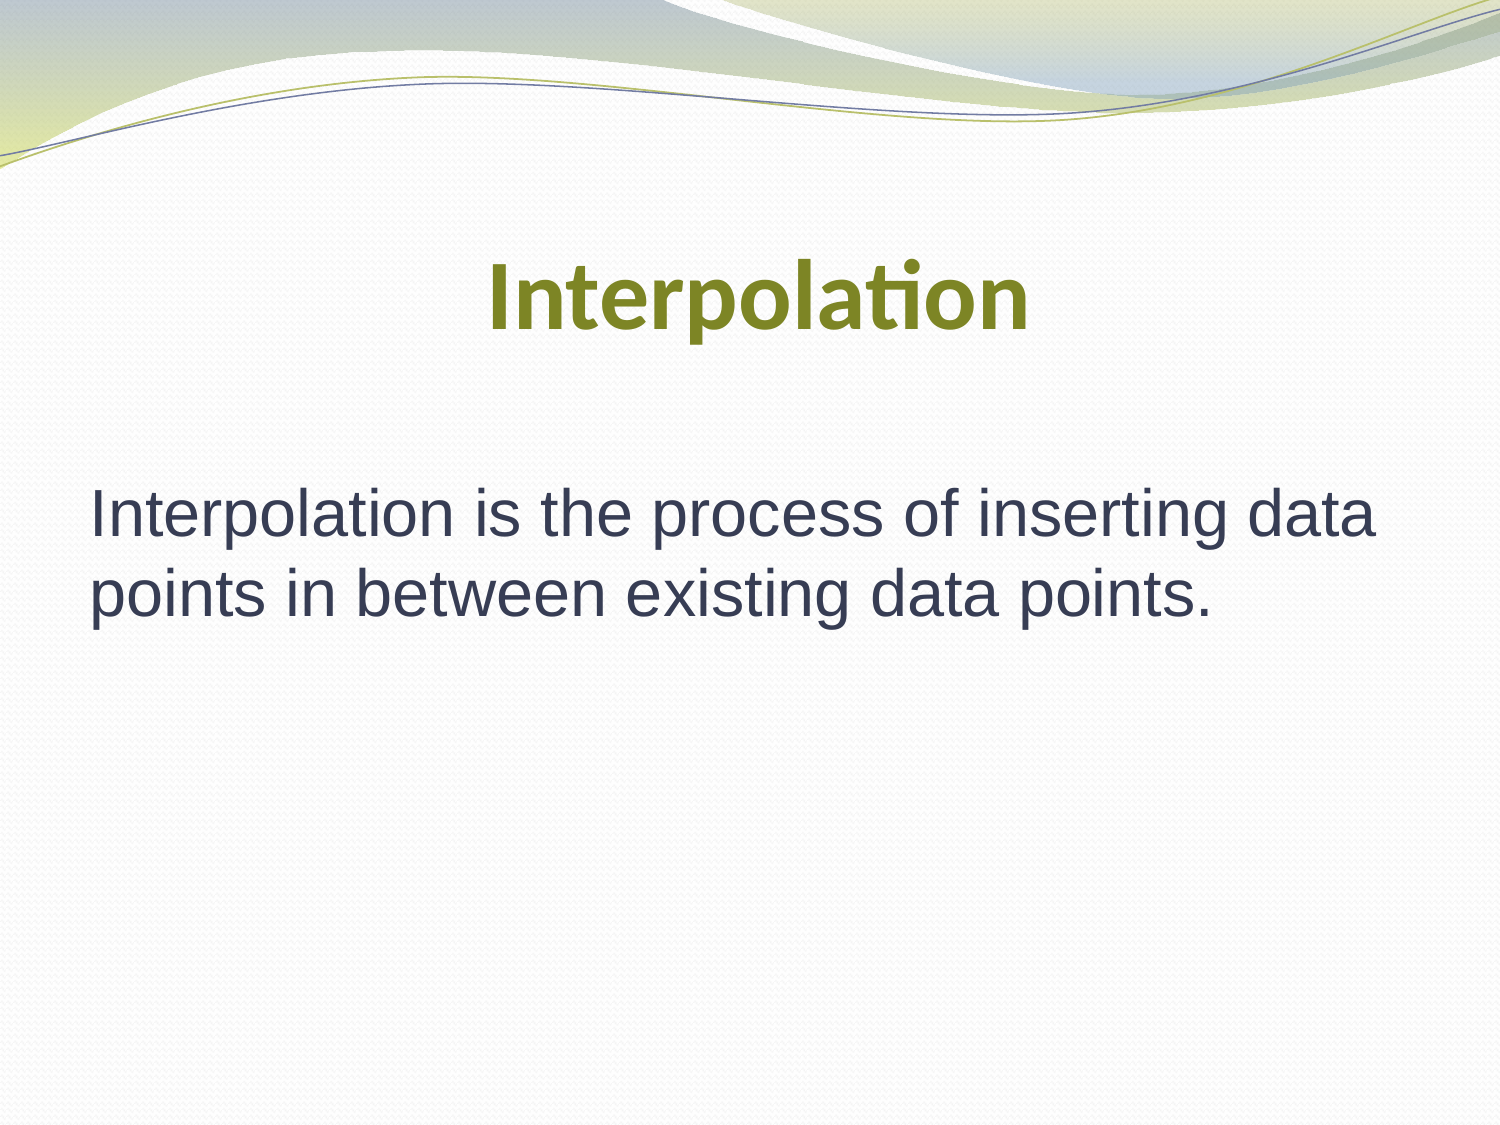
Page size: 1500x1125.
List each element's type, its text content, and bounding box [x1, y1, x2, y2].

text_box Interpolation is the process of inserting data points in between existing data points. [75, 462, 1400, 638]
title Interpolation [34, 162, 1485, 350]
